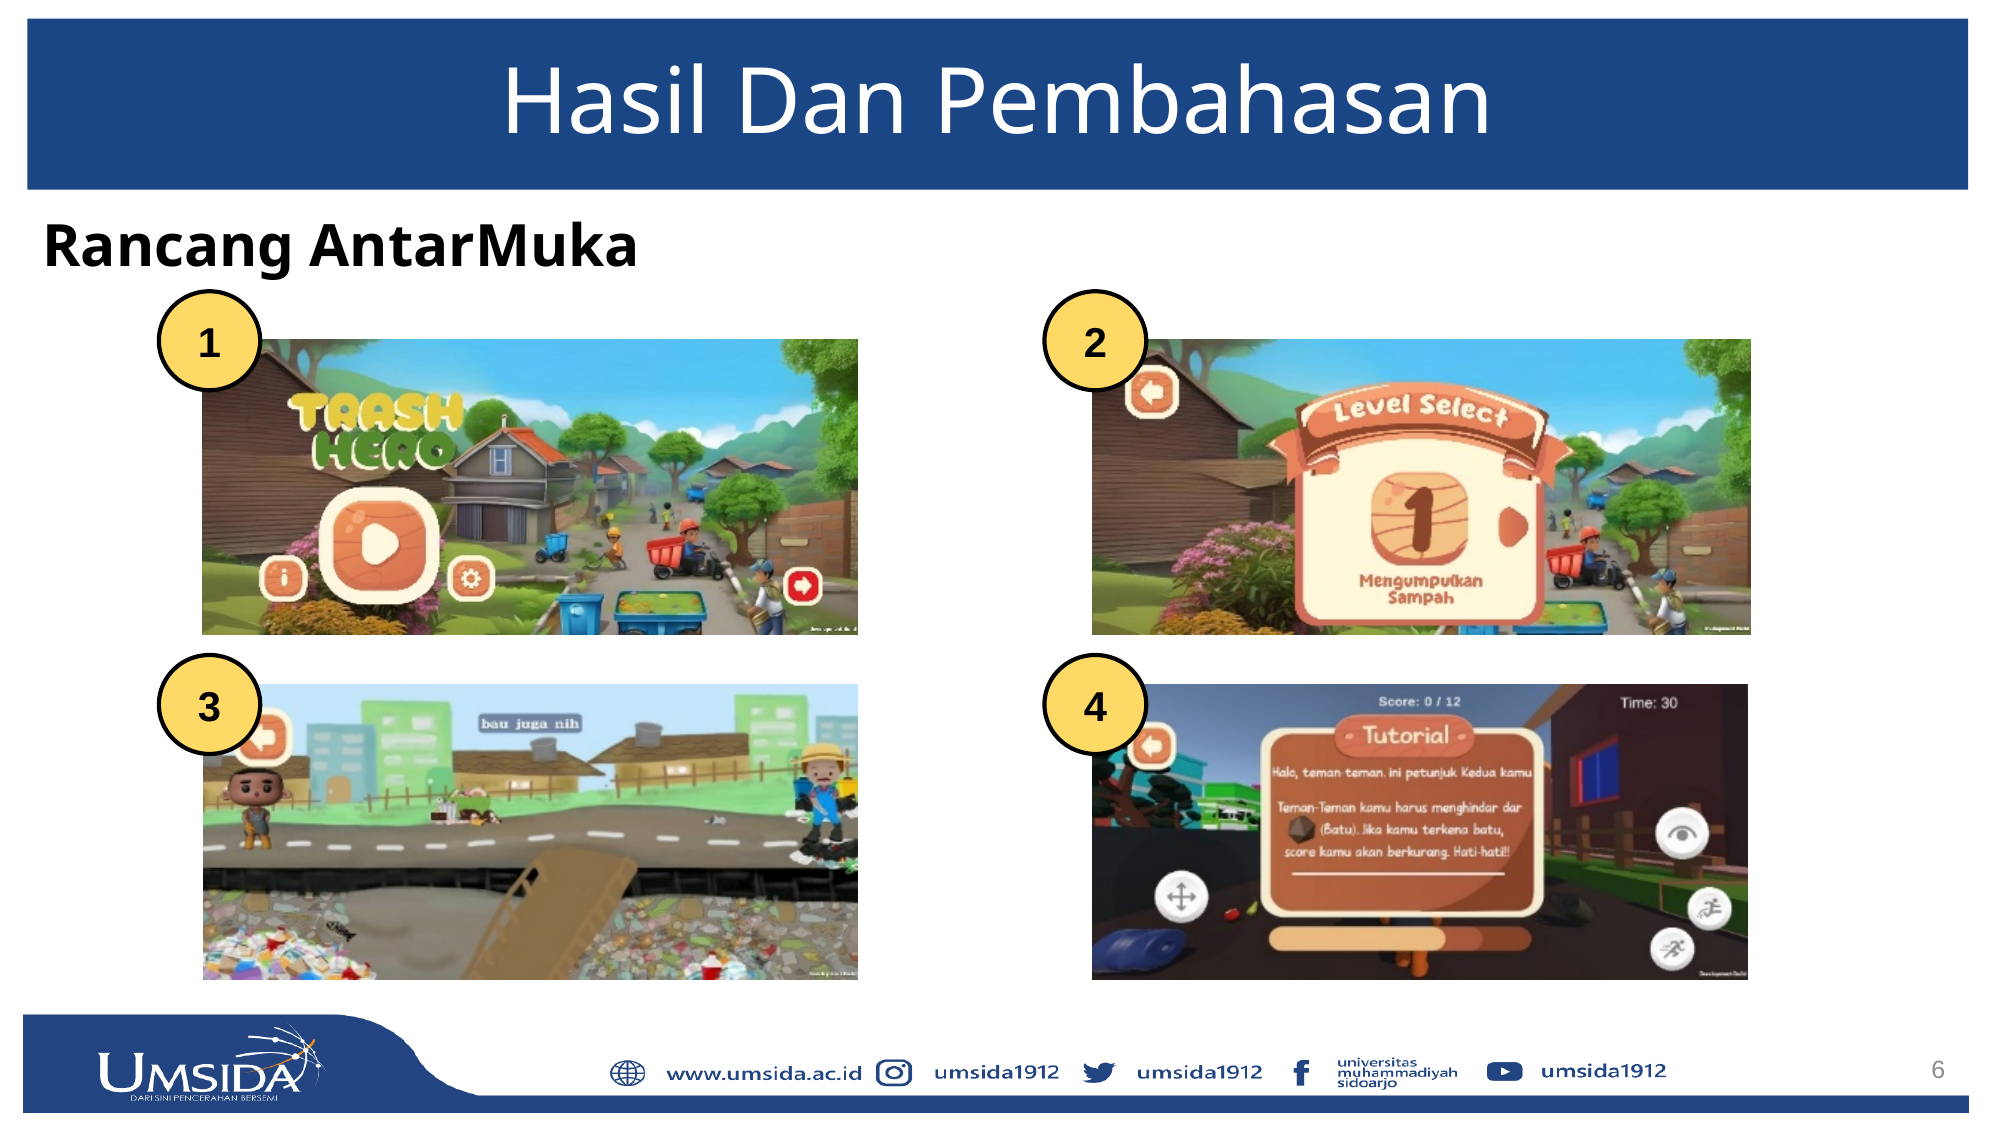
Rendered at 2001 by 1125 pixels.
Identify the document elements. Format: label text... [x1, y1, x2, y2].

list Rancang AntarMuka [27, 200, 738, 299]
text_box 4 [1042, 652, 1144, 756]
picture [23, 18, 1969, 1113]
text_box 2 [1042, 289, 1149, 392]
text_box 1 [156, 289, 263, 391]
title Hasil Dan Pembahasan [27, 18, 1969, 190]
text_box 3 [156, 652, 258, 755]
